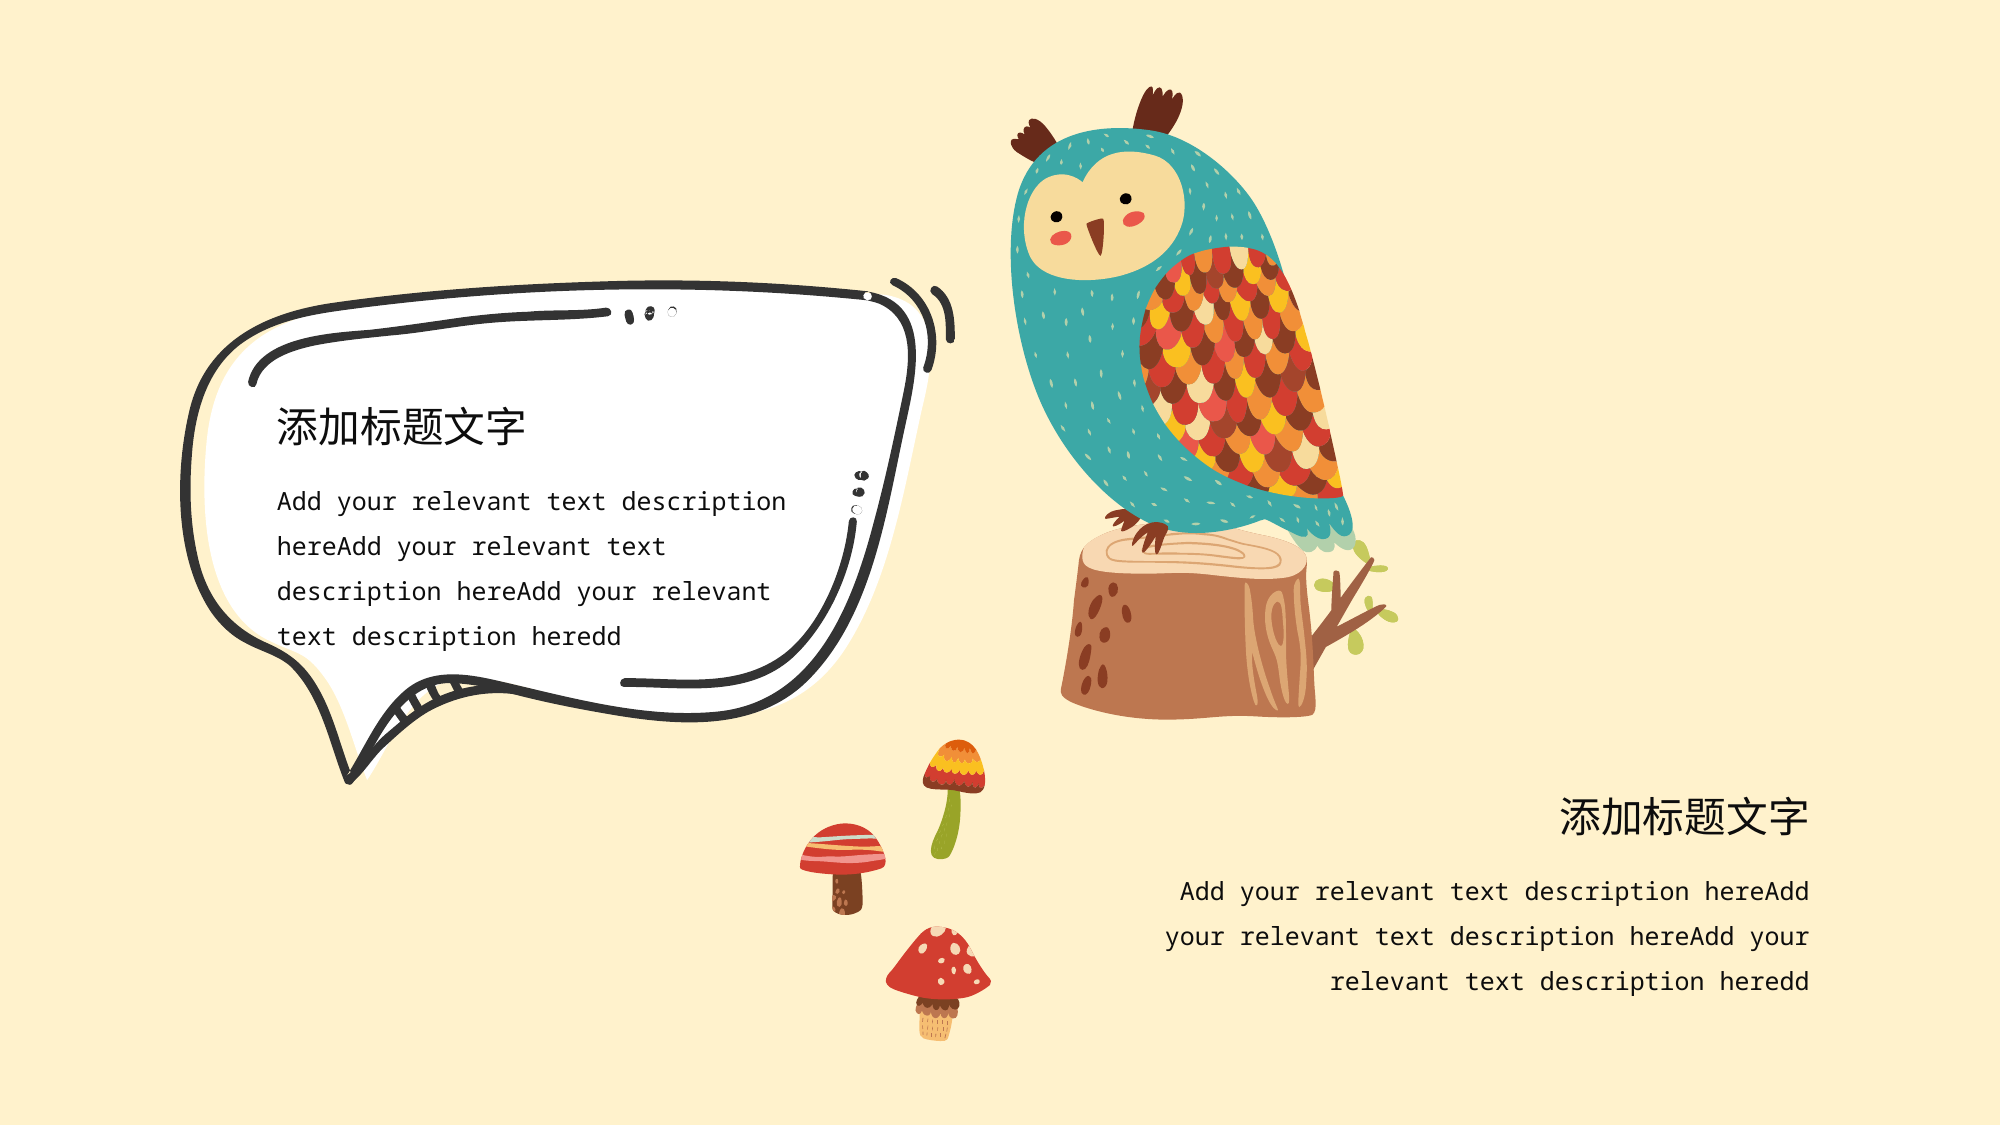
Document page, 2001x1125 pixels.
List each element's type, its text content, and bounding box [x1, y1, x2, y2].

picture [922, 739, 986, 860]
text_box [1010, 86, 1399, 721]
text_box Add your relevant text description hereAdd your relevant text description hereAdd your relevant text description heredd [1121, 852, 1825, 1003]
picture [885, 926, 992, 1041]
picture [176, 181, 893, 915]
text_box 添加标题文字 [1398, 783, 1825, 848]
